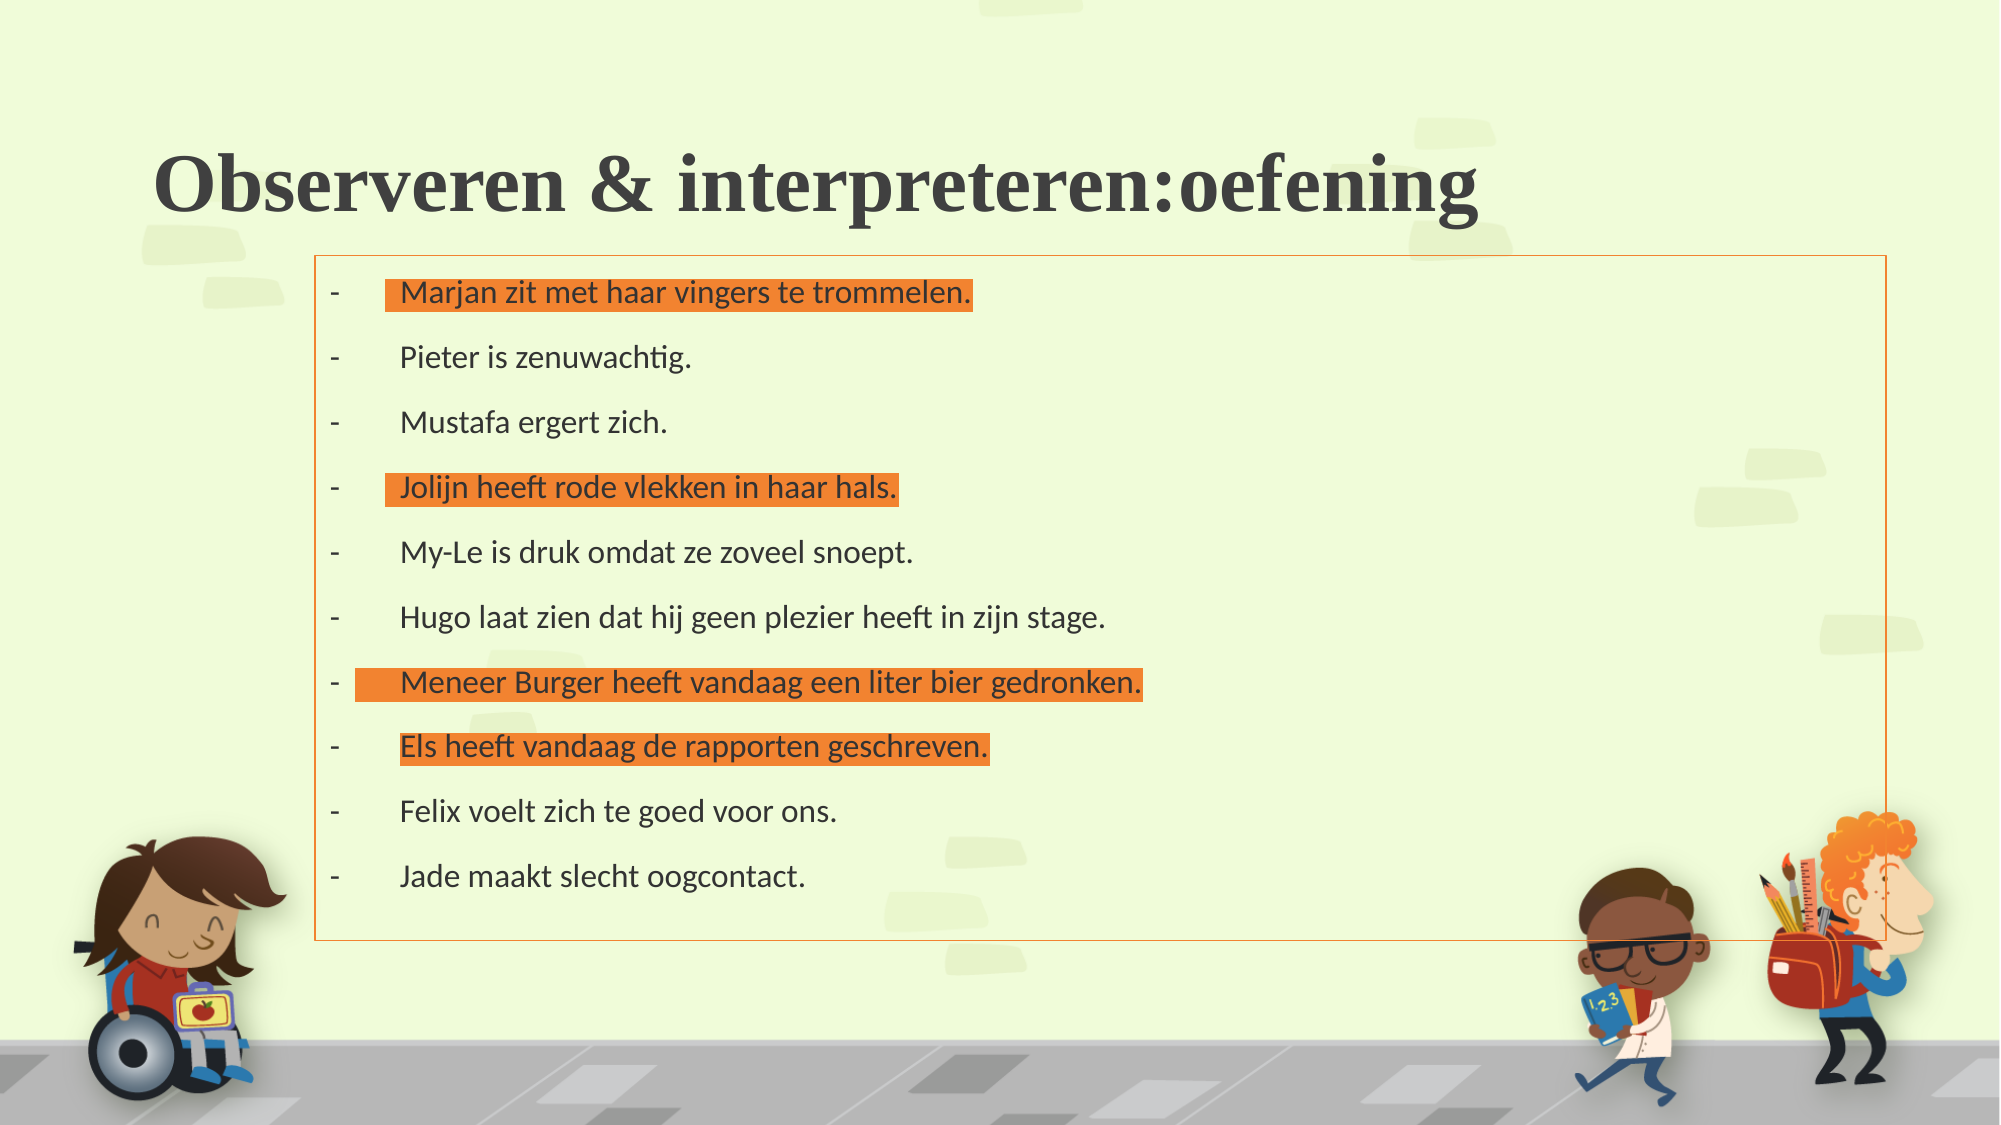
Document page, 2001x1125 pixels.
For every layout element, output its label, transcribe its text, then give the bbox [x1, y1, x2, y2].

text_box - Marjan zit met haar vingers te trommelen. - Pieter is zenuwachtig. - Mustafa ergert zich. - Jolijn heeft rode vlekken in haar hals. - My-Le is druk omdat ze zoveel snoept. - Hugo laat zien dat hij geen plezier heeft in zijn stage. - Meneer Burger heeft vandaag een liter bier gedronken. - Els heeft vandaag de rapporten geschreven. - Felix voelt zich te goed voor ons. - Jade maakt slecht oogcontact. [314, 255, 1886, 941]
picture [0, 0, 2000, 1125]
title Observeren & interpreteren:oefening [137, 59, 1750, 238]
